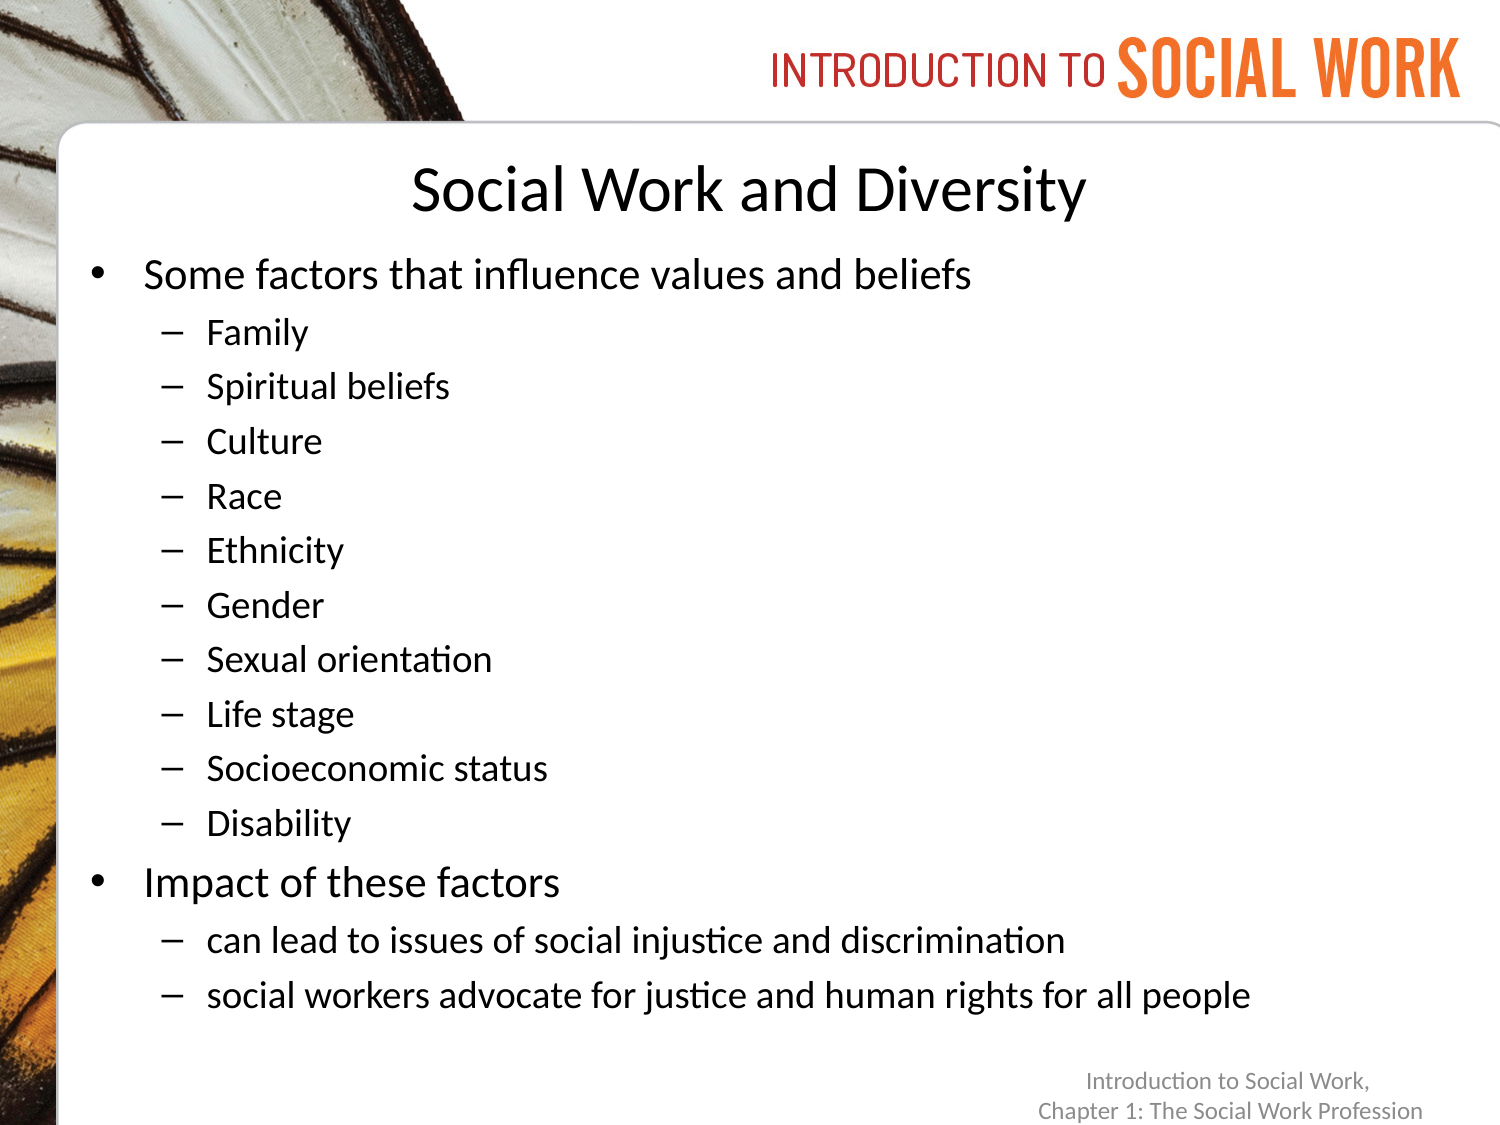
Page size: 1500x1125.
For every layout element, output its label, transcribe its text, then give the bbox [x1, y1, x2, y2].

title Social Work and Diversity [75, 137, 1425, 233]
footer Introduction to Social Work, Chapter 1: The Social Work Profession [987, 1065, 1475, 1125]
picture [0, 0, 1500, 1125]
list Some factors that influence values and beliefs Family Spiritual beliefs Culture Race Ethnicity Gender Sexual orientation Life stage Socioeconomic status Disability Impact of these factors can lead to issues of social injustice and discrimination social workers advocate for justice and human rights for all people [75, 237, 1425, 1025]
